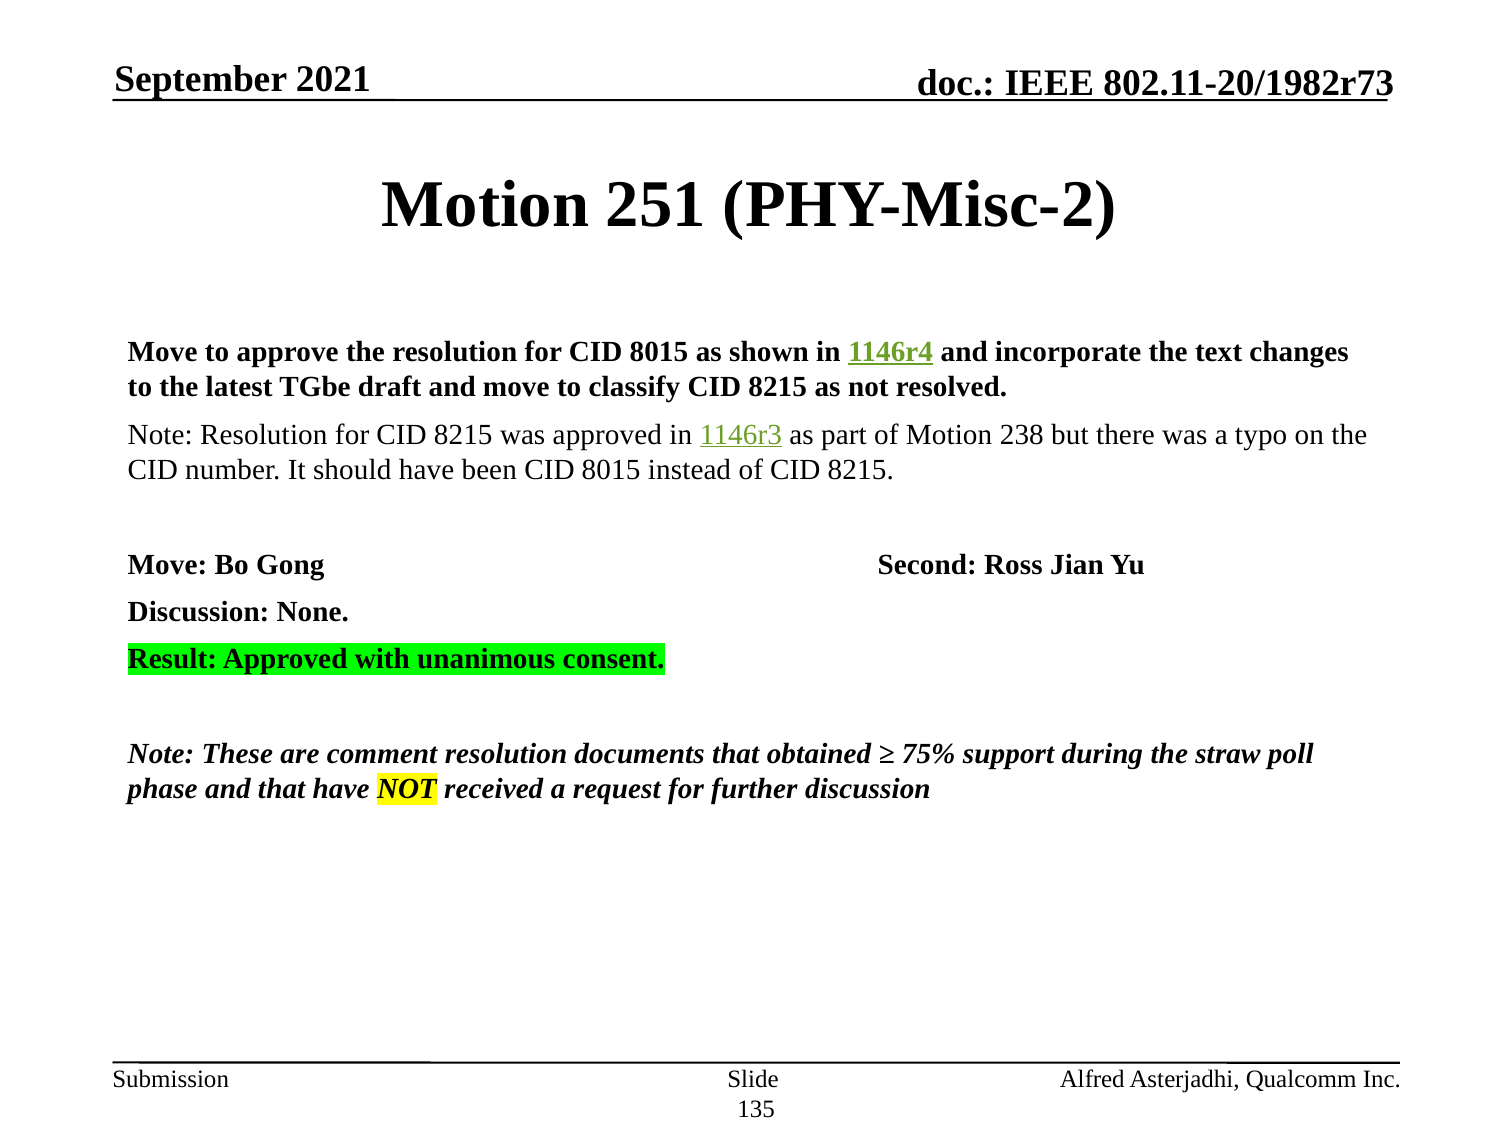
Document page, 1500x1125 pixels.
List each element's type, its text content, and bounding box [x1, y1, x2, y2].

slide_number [114, 54, 423, 100]
slide_number Slide 135 [712, 1061, 800, 1123]
title Motion 251 (PHY-Misc-2) [112, 112, 1388, 288]
list Move to approve the resolution for CID 8015 as shown in 1146r4 and incorporate the text changes to the latest TGbe draft and move to classify CID 8215 as not resolved. Note: Resolution for CID 8215 was approved in 1146r3 as part of Motion 238 but there was a typo on the CID number. It should have been CID 8015 instead of CID 8215. Move: Bo Gong Second: Ross Jian Yu Discussion: None. Result: Approved with unanimous consent. Note: These are comment resolution documents that obtained ≥ 75% support during the straw poll phase and that have NOT received a request for further discussion [112, 324, 1388, 1063]
footer Alfred Asterjadhi, Qualcomm Inc. [878, 1061, 1402, 1093]
